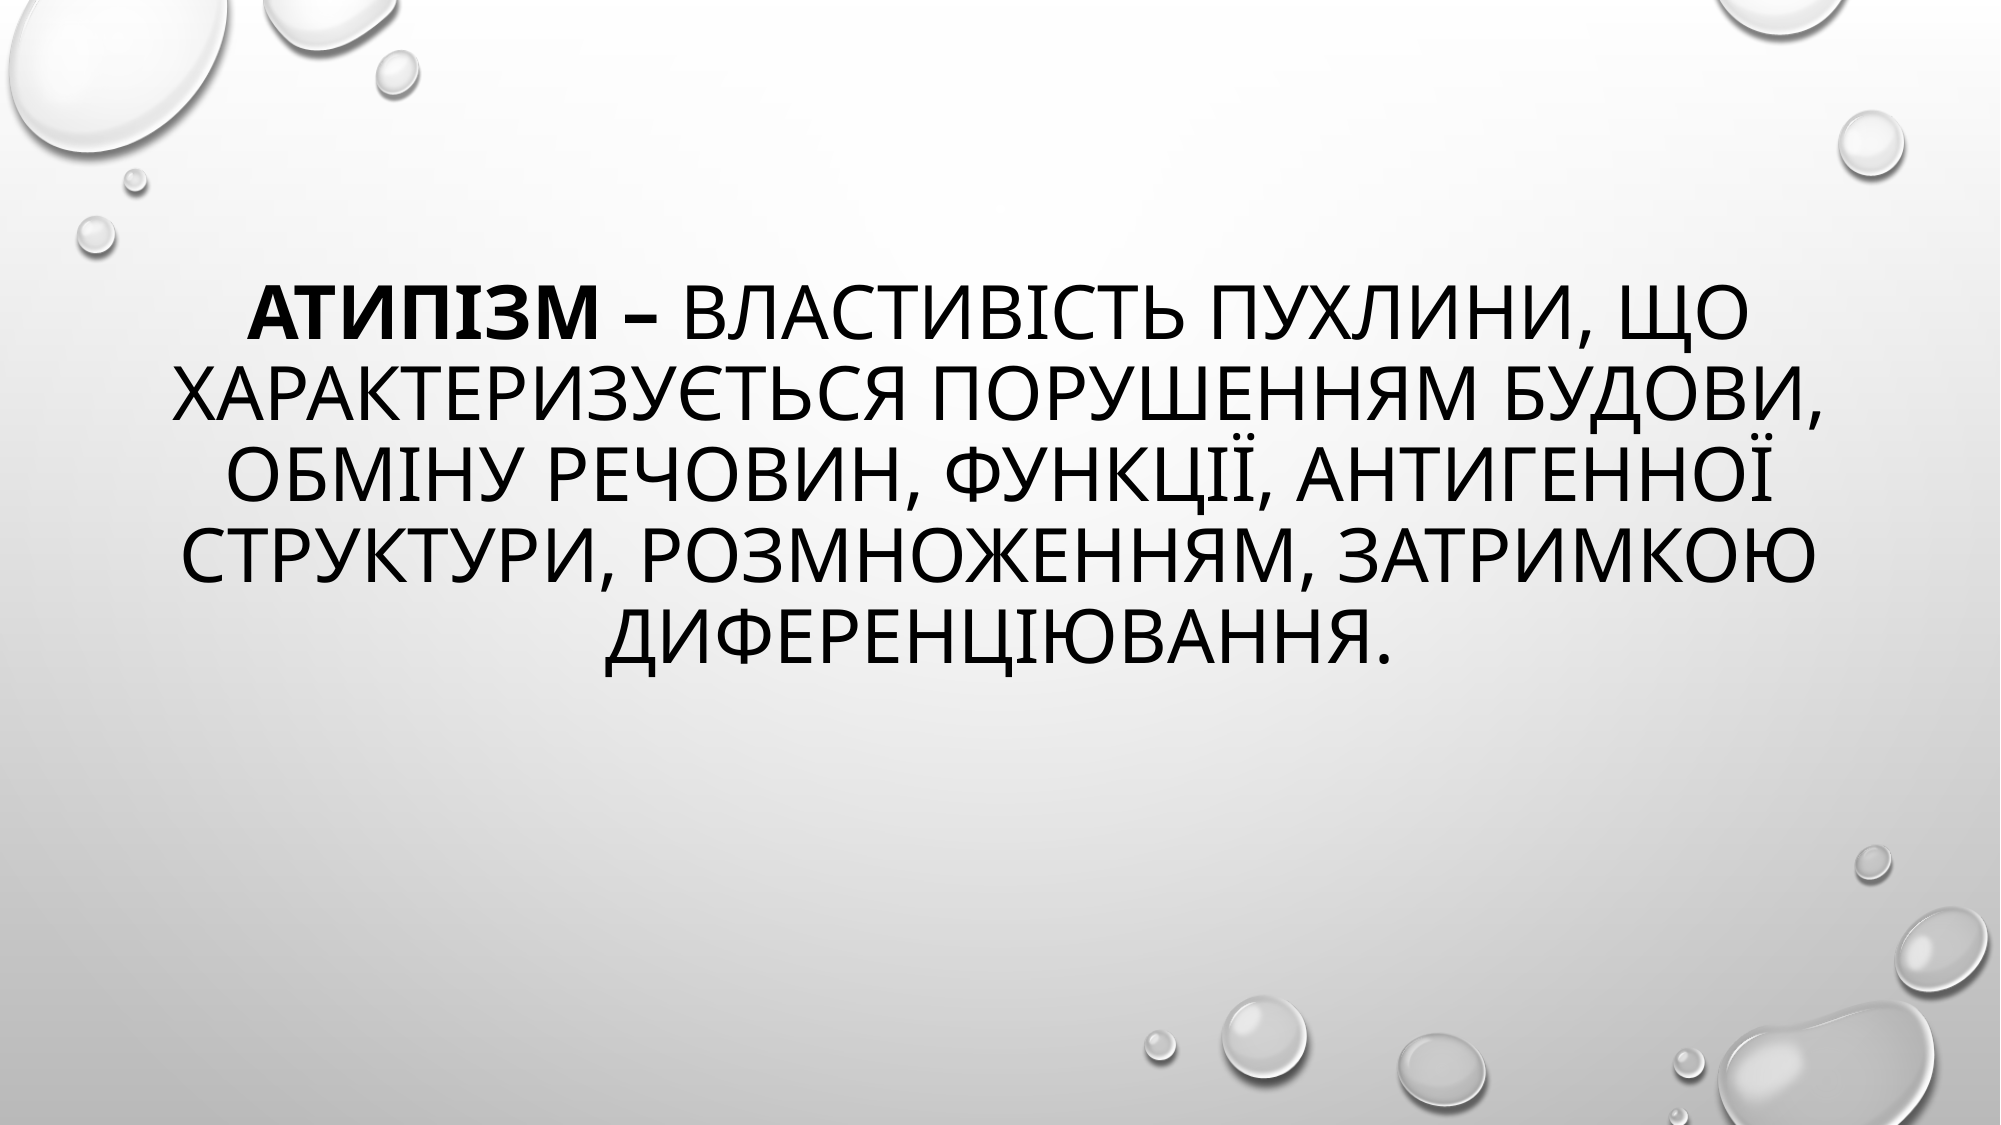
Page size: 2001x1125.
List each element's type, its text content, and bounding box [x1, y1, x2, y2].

picture [0, 0, 2000, 1125]
title Атипізм – властивість пухлини, що характеризується порушенням будови, обміну речовин, функції, антигенної структури, розмноженням, затримкою диференціювання. [149, 19, 1851, 936]
